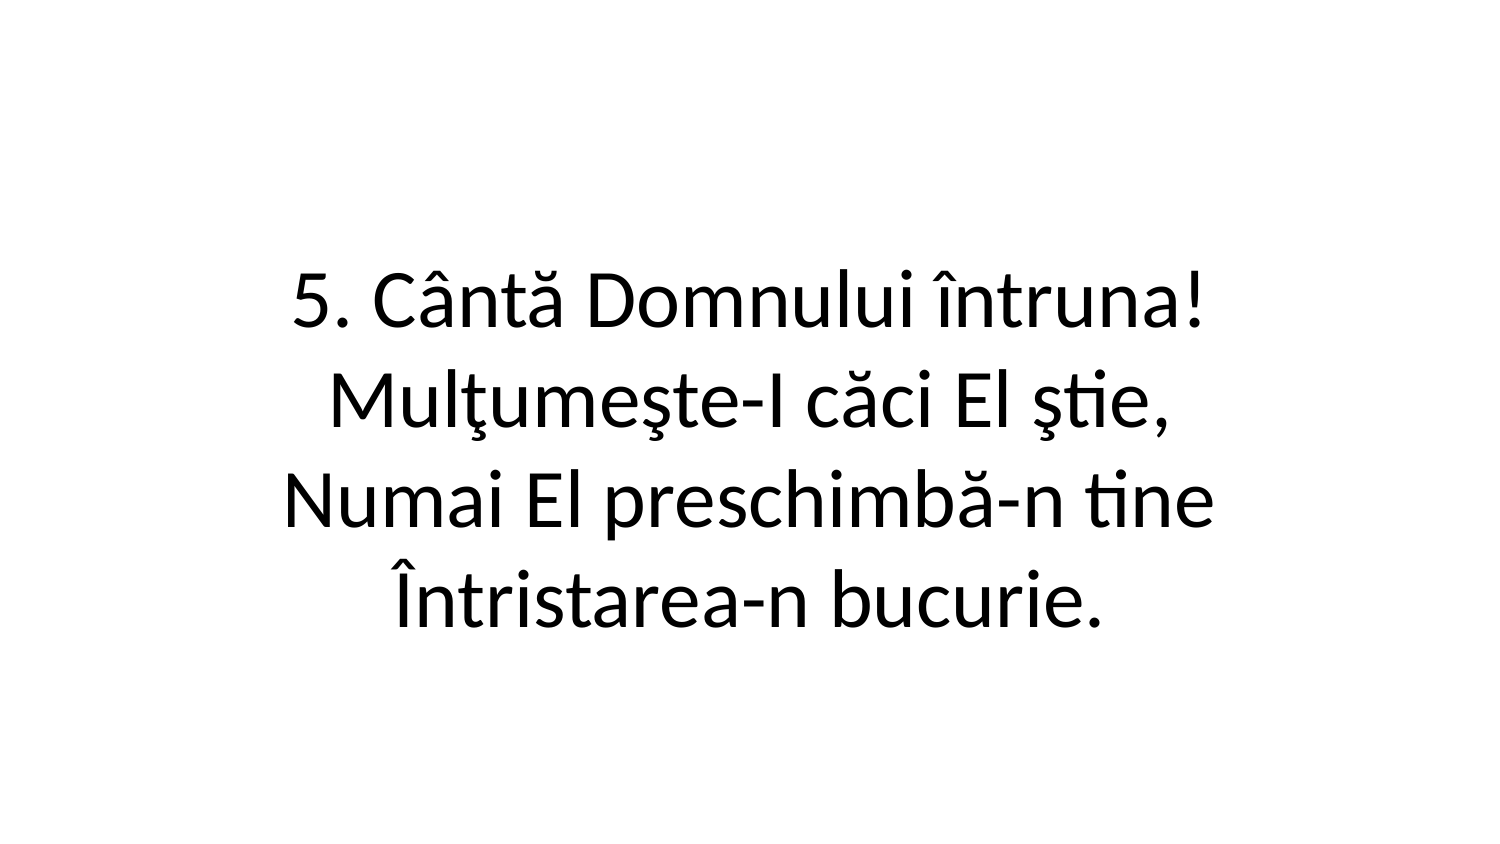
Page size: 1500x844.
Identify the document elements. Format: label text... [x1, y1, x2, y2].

text_box 5. Cântă Domnului întruna! Mulţumeşte-I căci El ştie, Numai El preschimbă-n tine Întristarea-n bucurie. [268, 192, 1232, 652]
